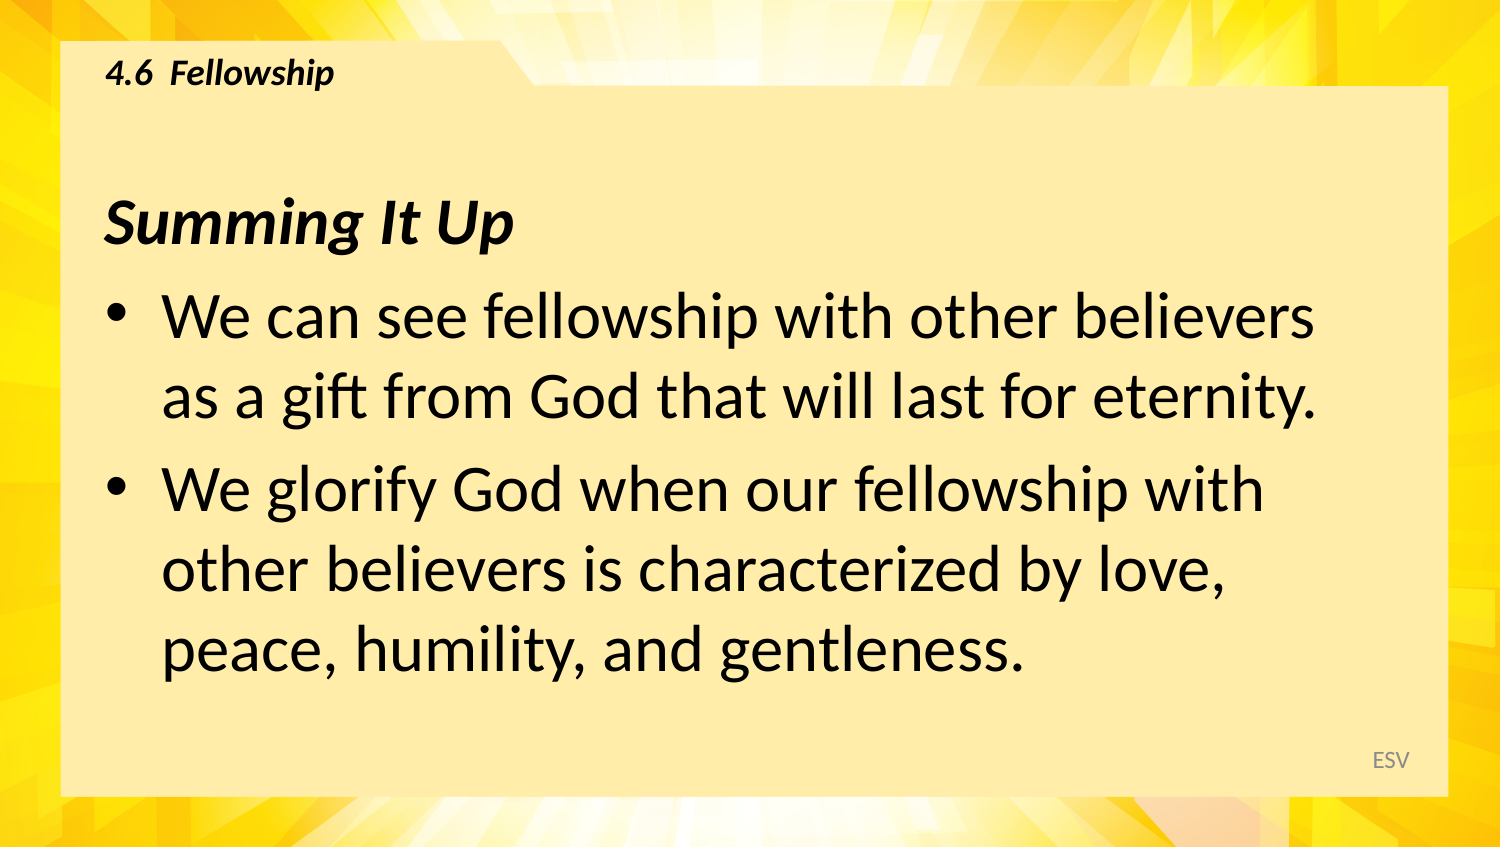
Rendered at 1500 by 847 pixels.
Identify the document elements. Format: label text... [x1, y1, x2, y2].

title 4.6 Fellowship [89, 33, 1420, 108]
list Summing It Up We can see fellowship with other believers as a gift from God that will last for eternity. We glorify God when our fellowship with other believers is characterized by love, peace, humility, and gentleness. [89, 141, 1403, 722]
picture [0, 0, 1500, 847]
footer ESV [950, 736, 1425, 782]
